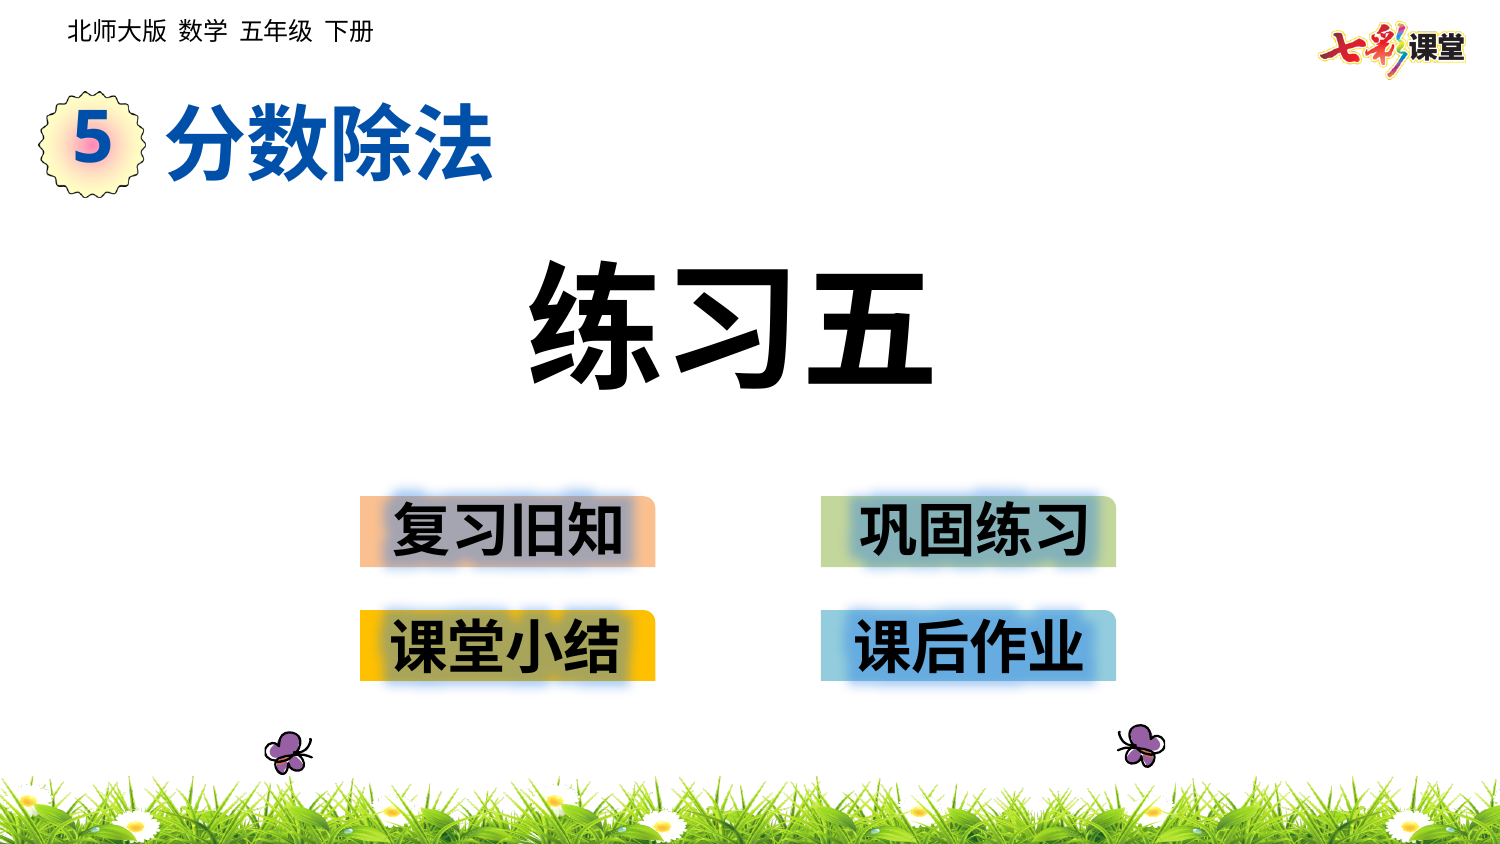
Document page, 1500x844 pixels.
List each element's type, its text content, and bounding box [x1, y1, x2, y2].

picture [1111, 723, 1166, 772]
picture [0, 730, 1500, 844]
text_box 课堂小结 [370, 598, 642, 693]
text_box 分数除法 [151, 85, 508, 197]
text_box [0, 0, 573, 70]
picture [1316, 20, 1468, 80]
text_box 课后作业 [833, 598, 1106, 693]
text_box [37, 81, 146, 198]
text_box 巩固练习 [840, 481, 1112, 575]
text_box [818, 494, 822, 570]
text_box 练习五 [515, 235, 951, 412]
text_box 复习旧知 [373, 481, 646, 575]
